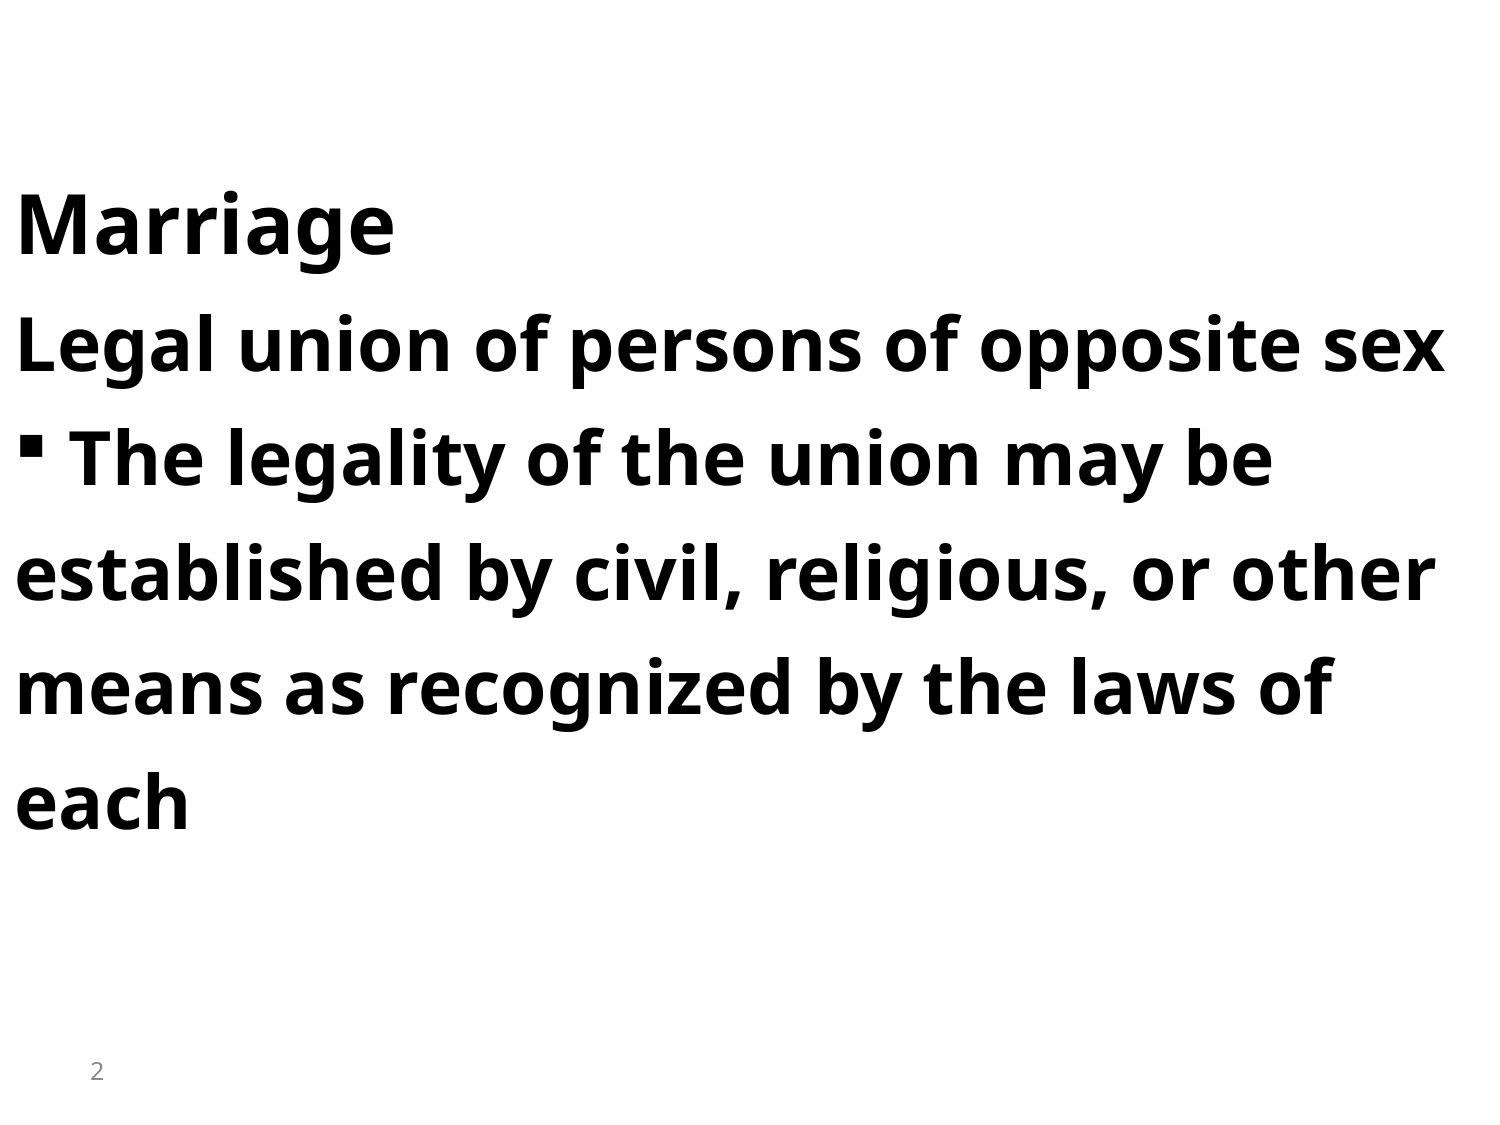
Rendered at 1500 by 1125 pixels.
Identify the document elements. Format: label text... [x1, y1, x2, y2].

slide_number 2 [75, 1042, 425, 1103]
text_box Marriage Legal union of persons of opposite sex The legality of the union may be established by civil, religious, or other means as recognized by the laws of each [0, 35, 1500, 967]
